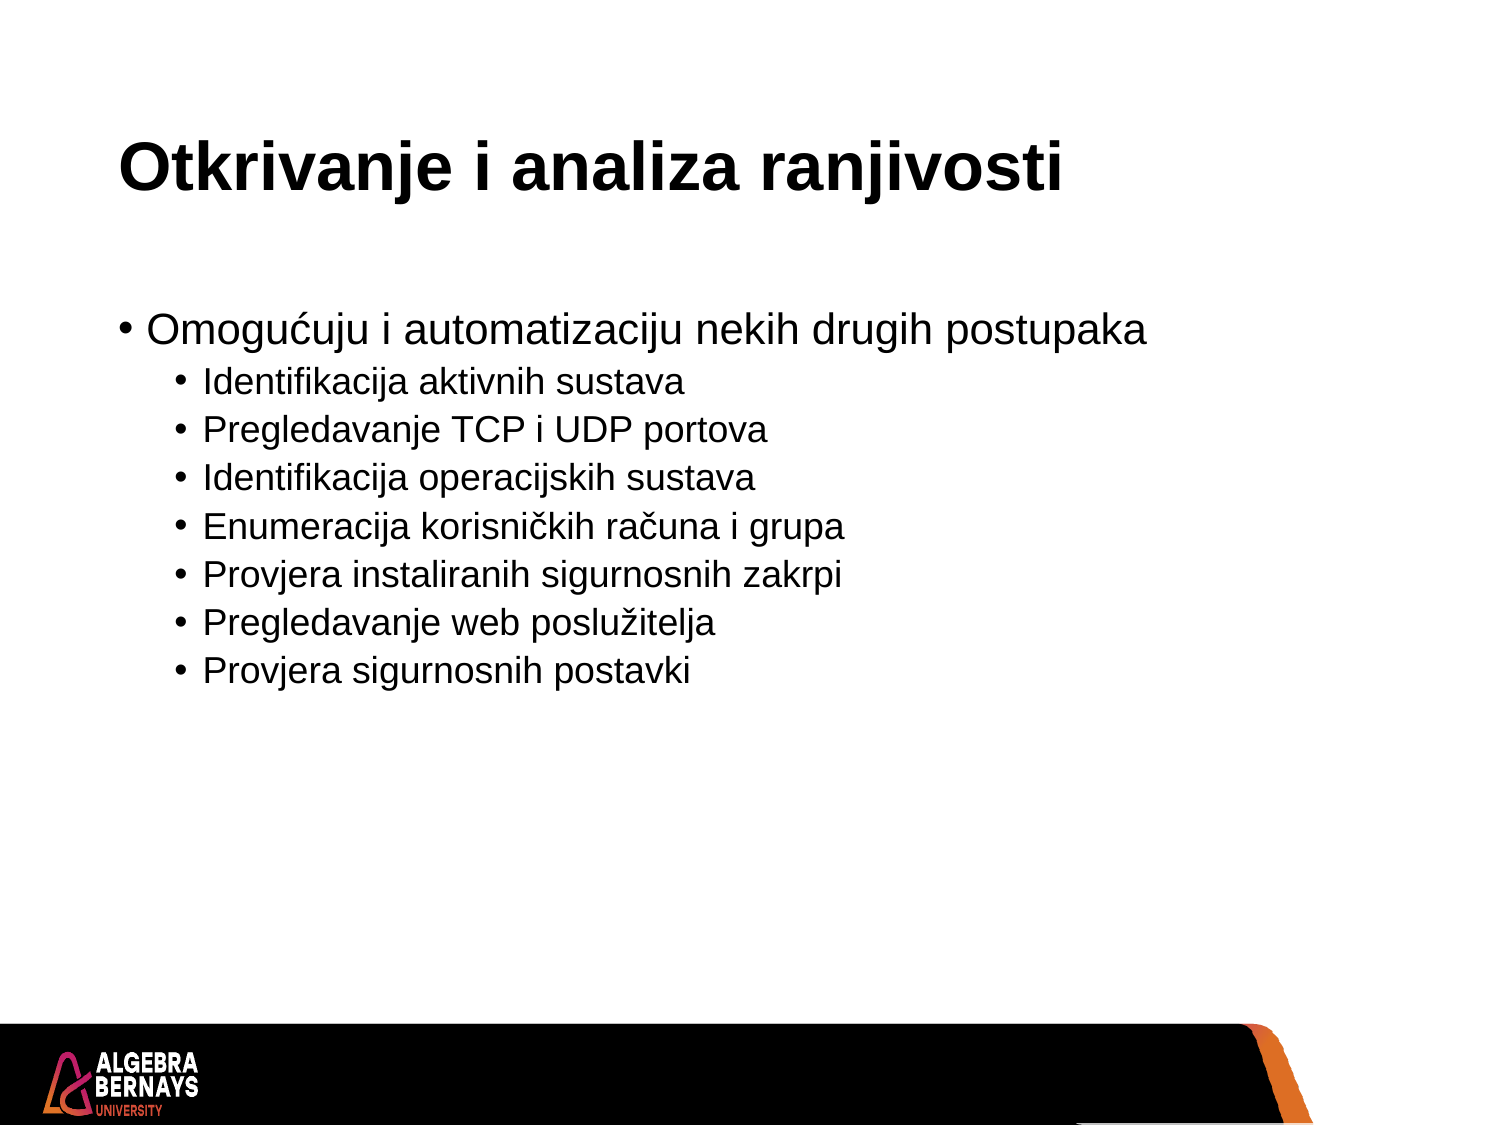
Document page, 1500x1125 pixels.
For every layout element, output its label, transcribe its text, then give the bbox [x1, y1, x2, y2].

list Omogućuju i automatizaciju nekih drugih postupaka Identifikacija aktivnih sustava Pregledavanje TCP i UDP portova Identifikacija operacijskih sustava Enumeracija korisničkih računa i grupa Provjera instaliranih sigurnosnih zakrpi Pregledavanje web poslužitelja Provjera sigurnosnih postavki [103, 299, 1397, 1014]
picture [0, 1023, 1468, 1125]
title Otkrivanje i analiza ranjivosti [103, 59, 1397, 278]
